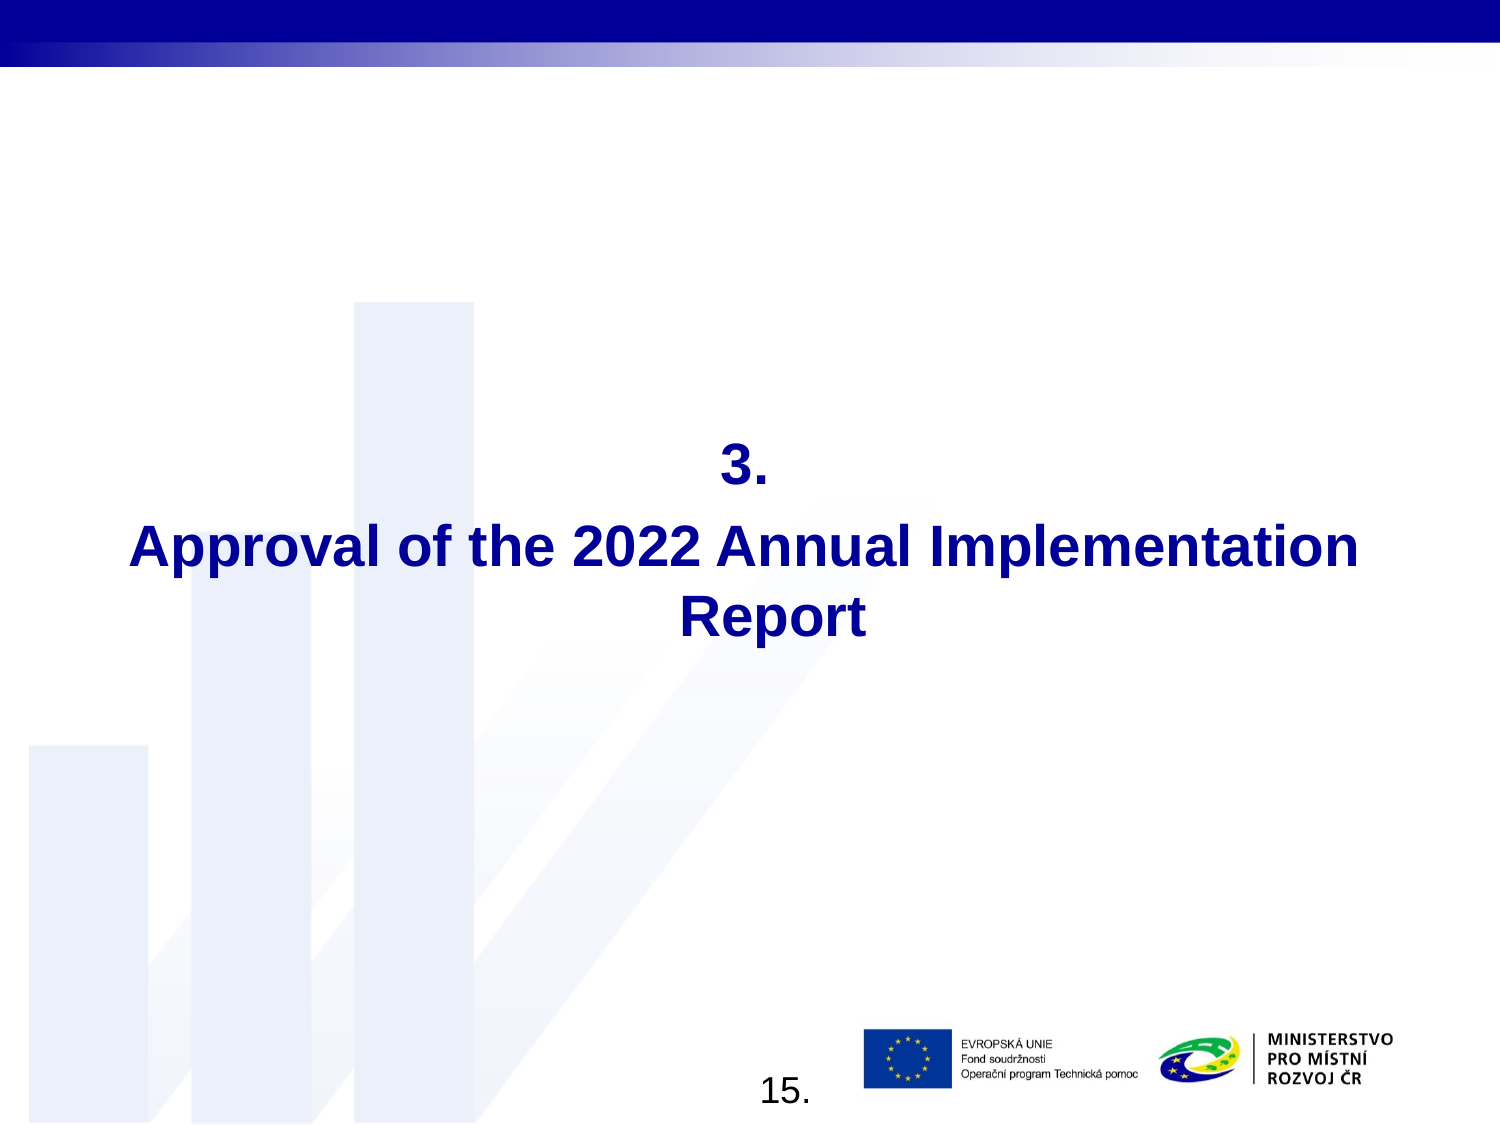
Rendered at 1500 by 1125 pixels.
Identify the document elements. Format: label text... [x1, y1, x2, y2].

picture [29, 302, 1412, 1125]
text_box 15. [744, 1059, 828, 1119]
list 3. Approval of the 2022 Annual Implementation Report [64, 255, 1425, 1012]
